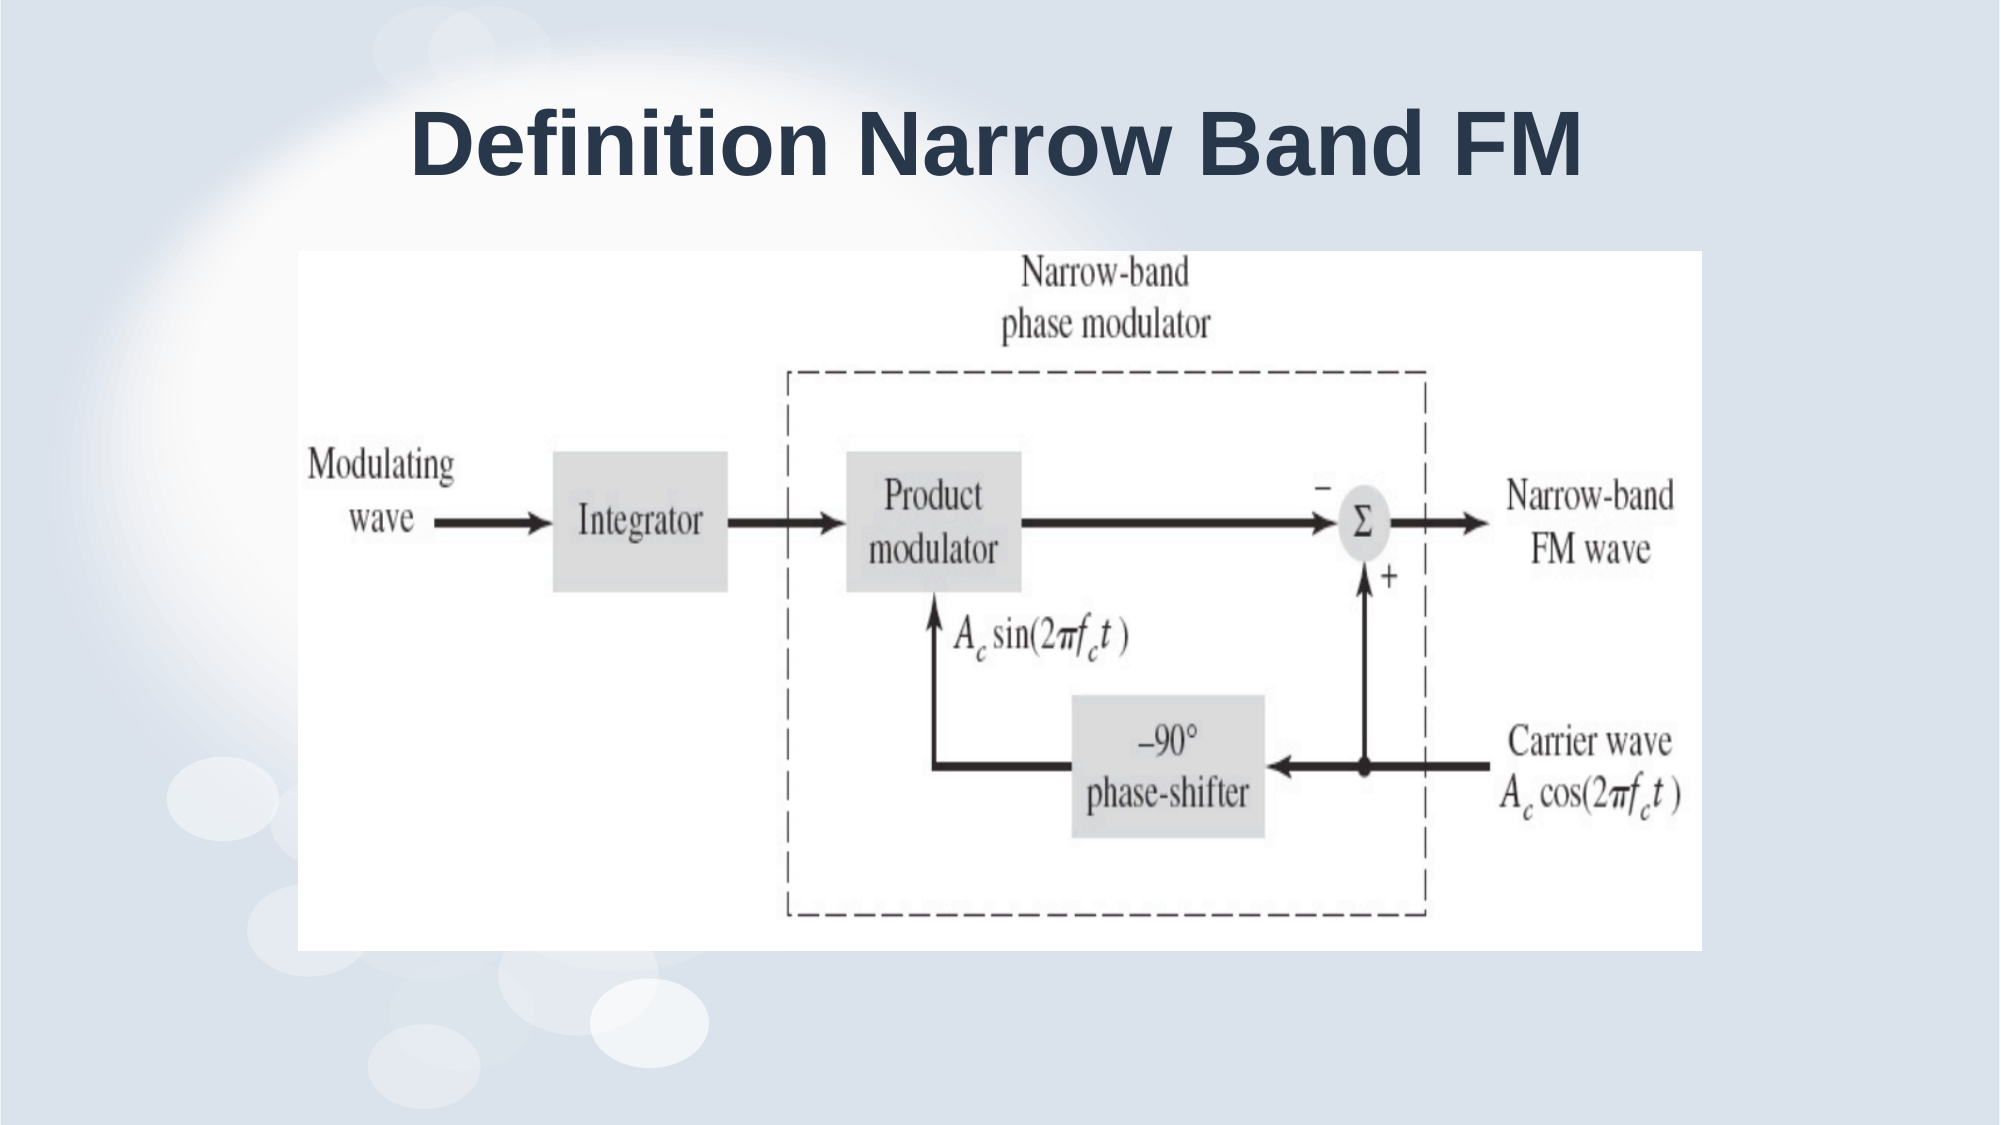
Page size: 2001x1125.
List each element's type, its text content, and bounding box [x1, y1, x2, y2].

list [298, 250, 1703, 952]
title Definition Narrow Band FM [129, 45, 1867, 233]
